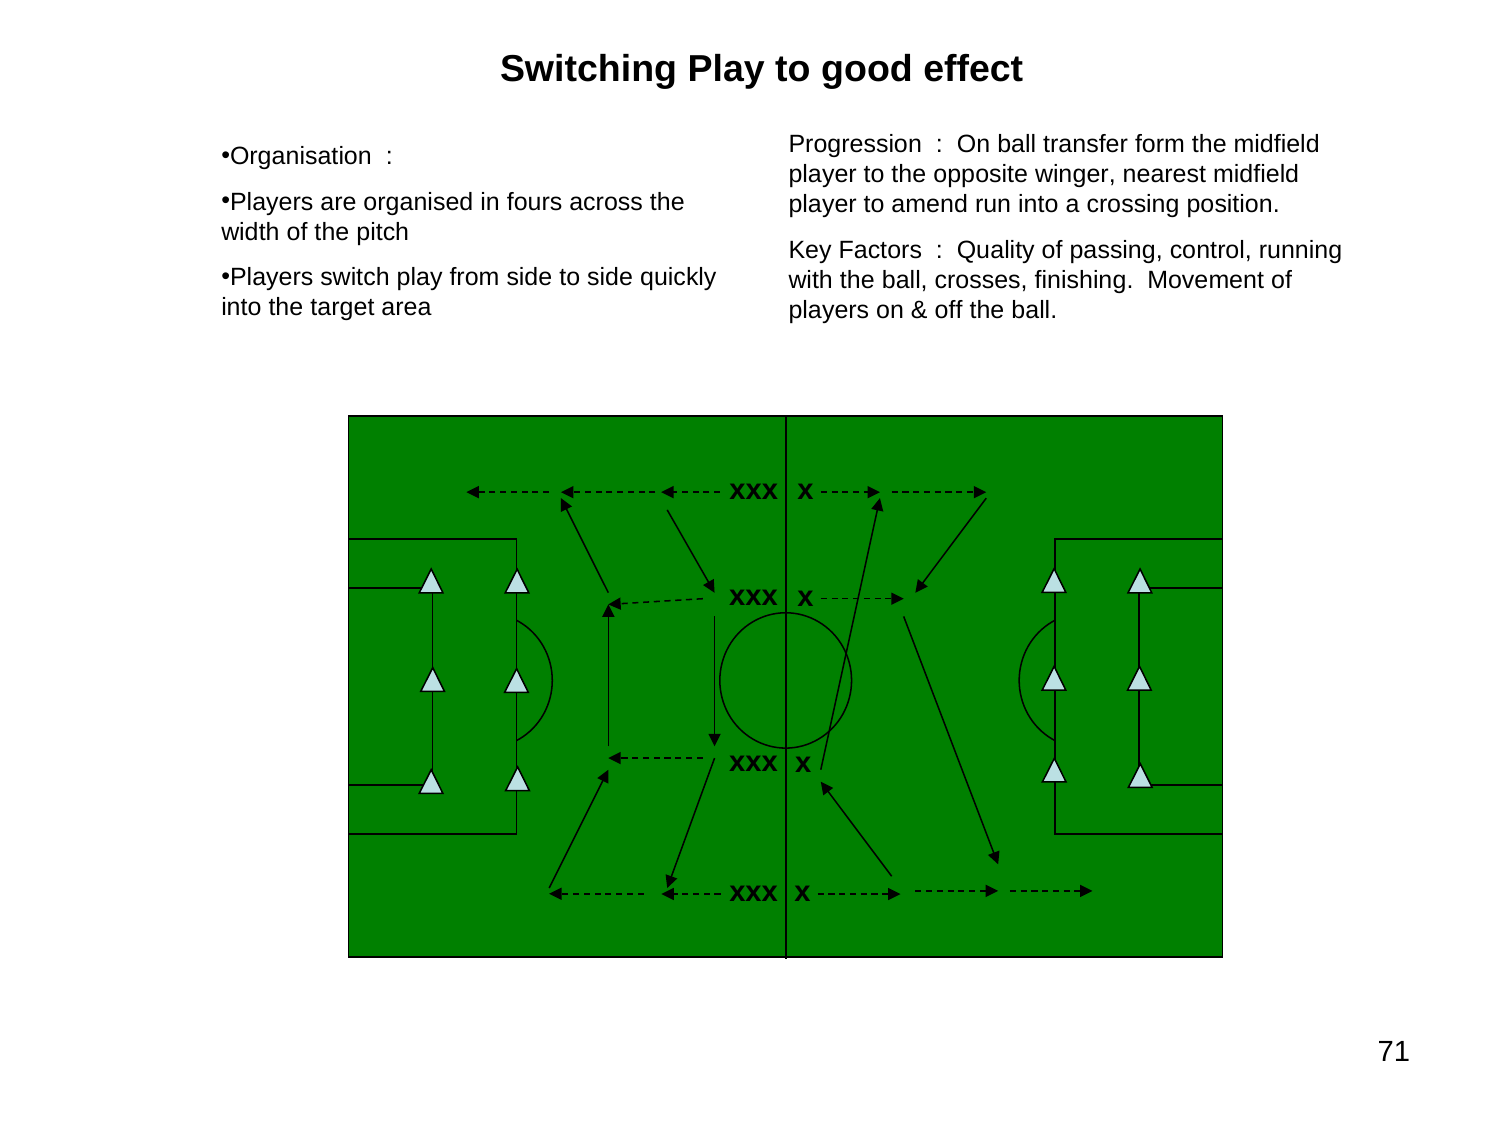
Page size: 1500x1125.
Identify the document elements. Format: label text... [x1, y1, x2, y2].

text_box Progression : On ball transfer form the midfield player to the opposite winger, nearest midfield player to amend run into a crossing position. Key Factors : Quality of passing, control, running with the ball, crosses, finishing. Movement of players on & off the ball. [773, 120, 1388, 331]
text_box Organisation : Players are organised in fours across the width of the pitch Players switch play from side to side quickly into the target area [206, 132, 762, 329]
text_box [348, 415, 1223, 960]
text_box <number> [1074, 1024, 1425, 1103]
text_box Switching Play to good effect [253, 36, 1270, 234]
